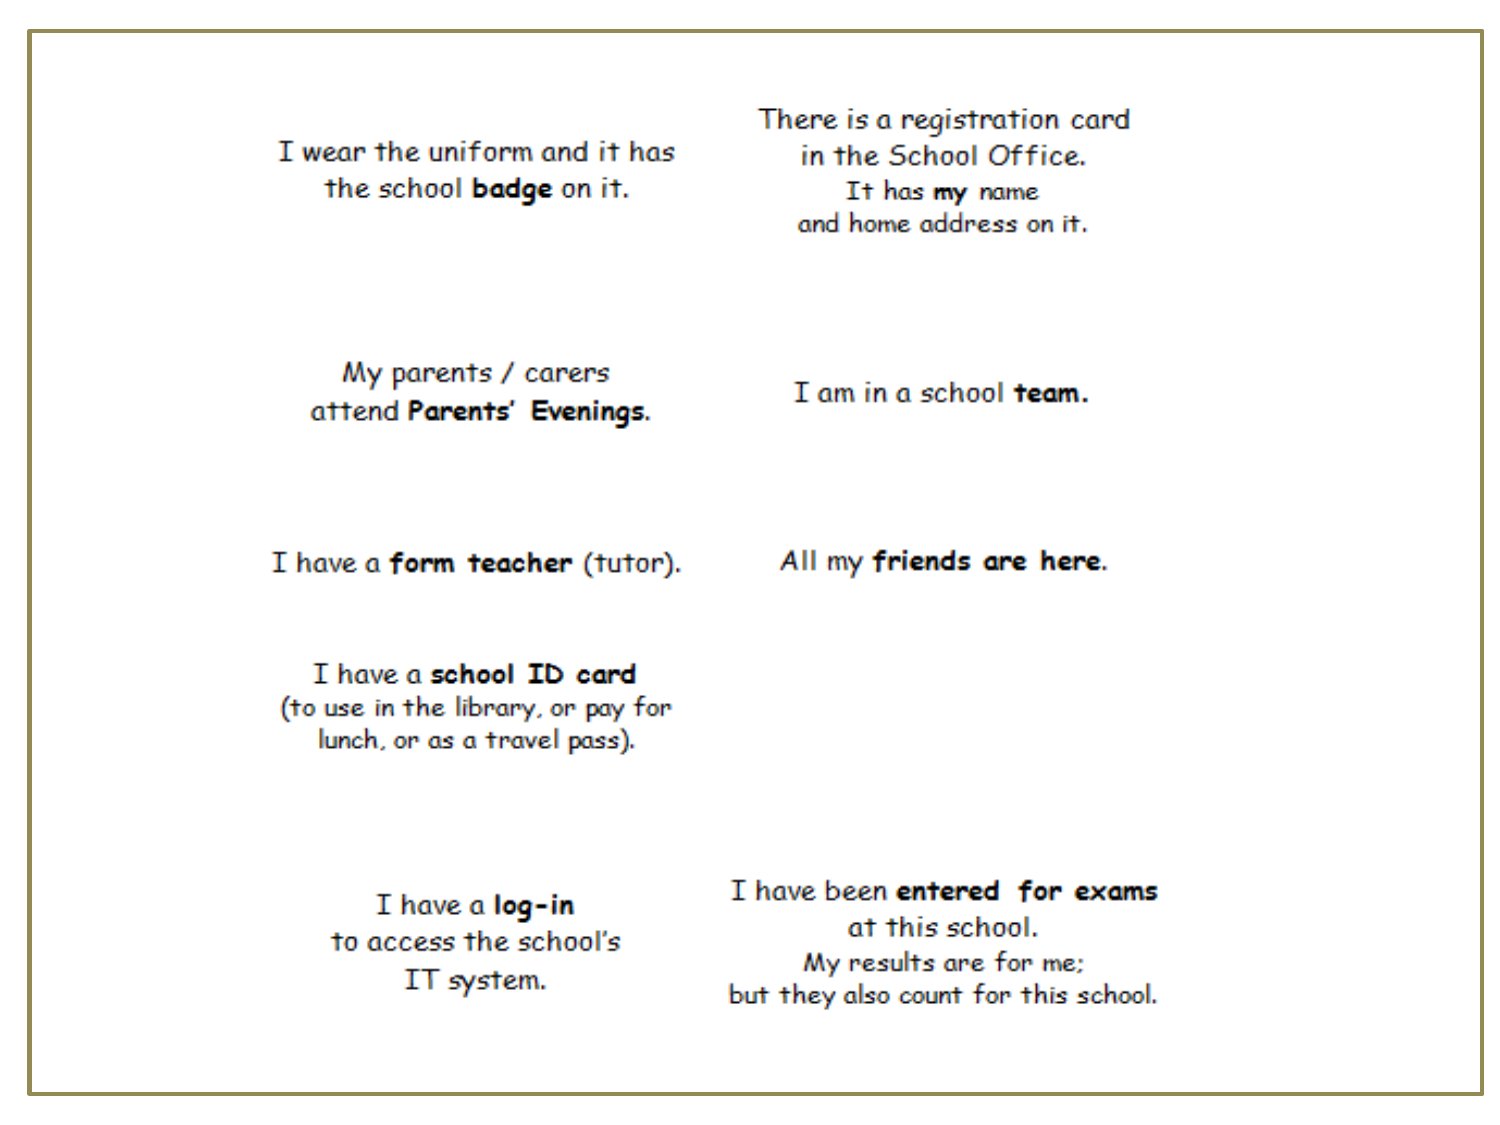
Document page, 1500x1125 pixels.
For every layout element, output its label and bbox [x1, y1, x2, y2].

picture [253, 89, 1189, 1024]
text_box [27, 29, 1484, 1096]
